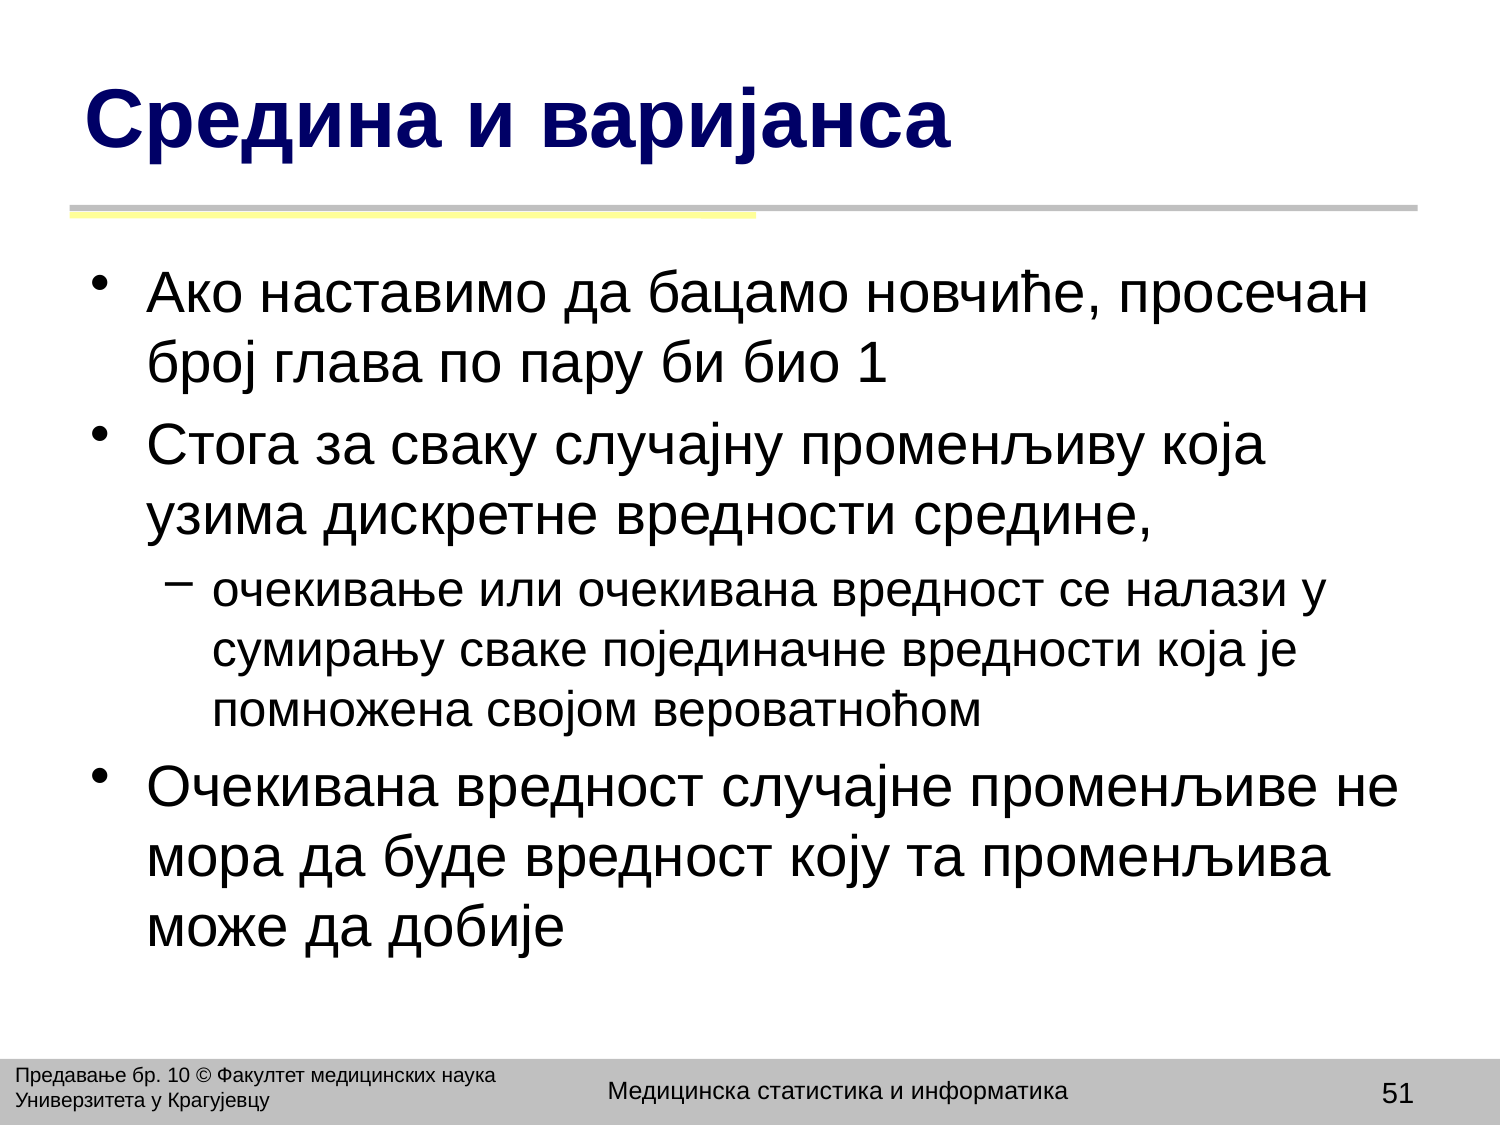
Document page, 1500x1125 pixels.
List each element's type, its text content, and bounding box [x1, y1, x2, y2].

title Средина и варијанса [69, 19, 1426, 208]
slide_number Предавање бр. 10 © Факултет медицинских наука Универзитета у Крагујевцу [0, 1053, 626, 1108]
footer Медицинска статистика и информатика [512, 1066, 1165, 1125]
list Aко наставимо да бацамо новчиће, просечан број глава по пару би био 1 Стога за сваку случајну променљиву која узима дискретне вредности средине, очекивање или очекивана вредност се налази у сумирању сваке појединачне вредности која је помножена својом вероватноћом Очекивана вредност случајне променљиве не мора да буде вредност коју та променљива може да добије [74, 246, 1426, 1023]
slide_number 51 [1175, 1066, 1430, 1125]
